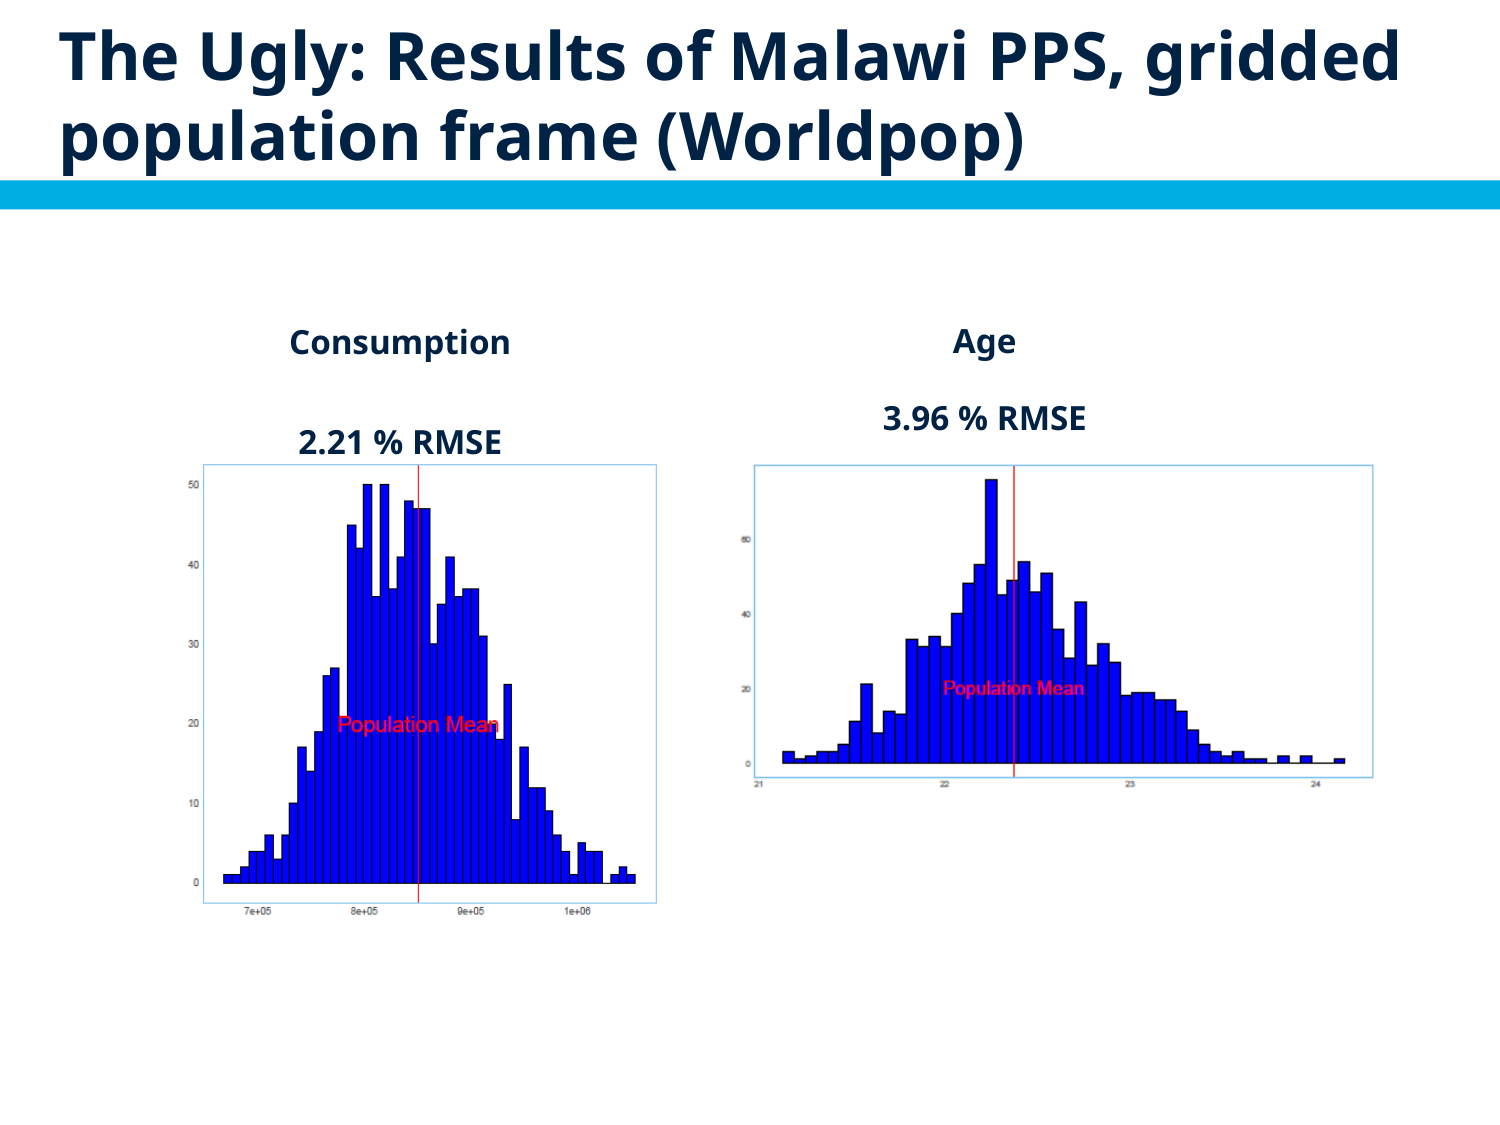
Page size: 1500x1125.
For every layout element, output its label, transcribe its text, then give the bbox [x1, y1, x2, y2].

text_box Consumption 2.21 % RMSE [25, 313, 776, 469]
title The Ugly: Results of Malawi PPS, gridded population frame (Worldpop) [58, 49, 1447, 174]
picture [737, 462, 1376, 789]
picture [182, 462, 659, 917]
text_box Age 3.96 % RMSE [559, 292, 1410, 428]
